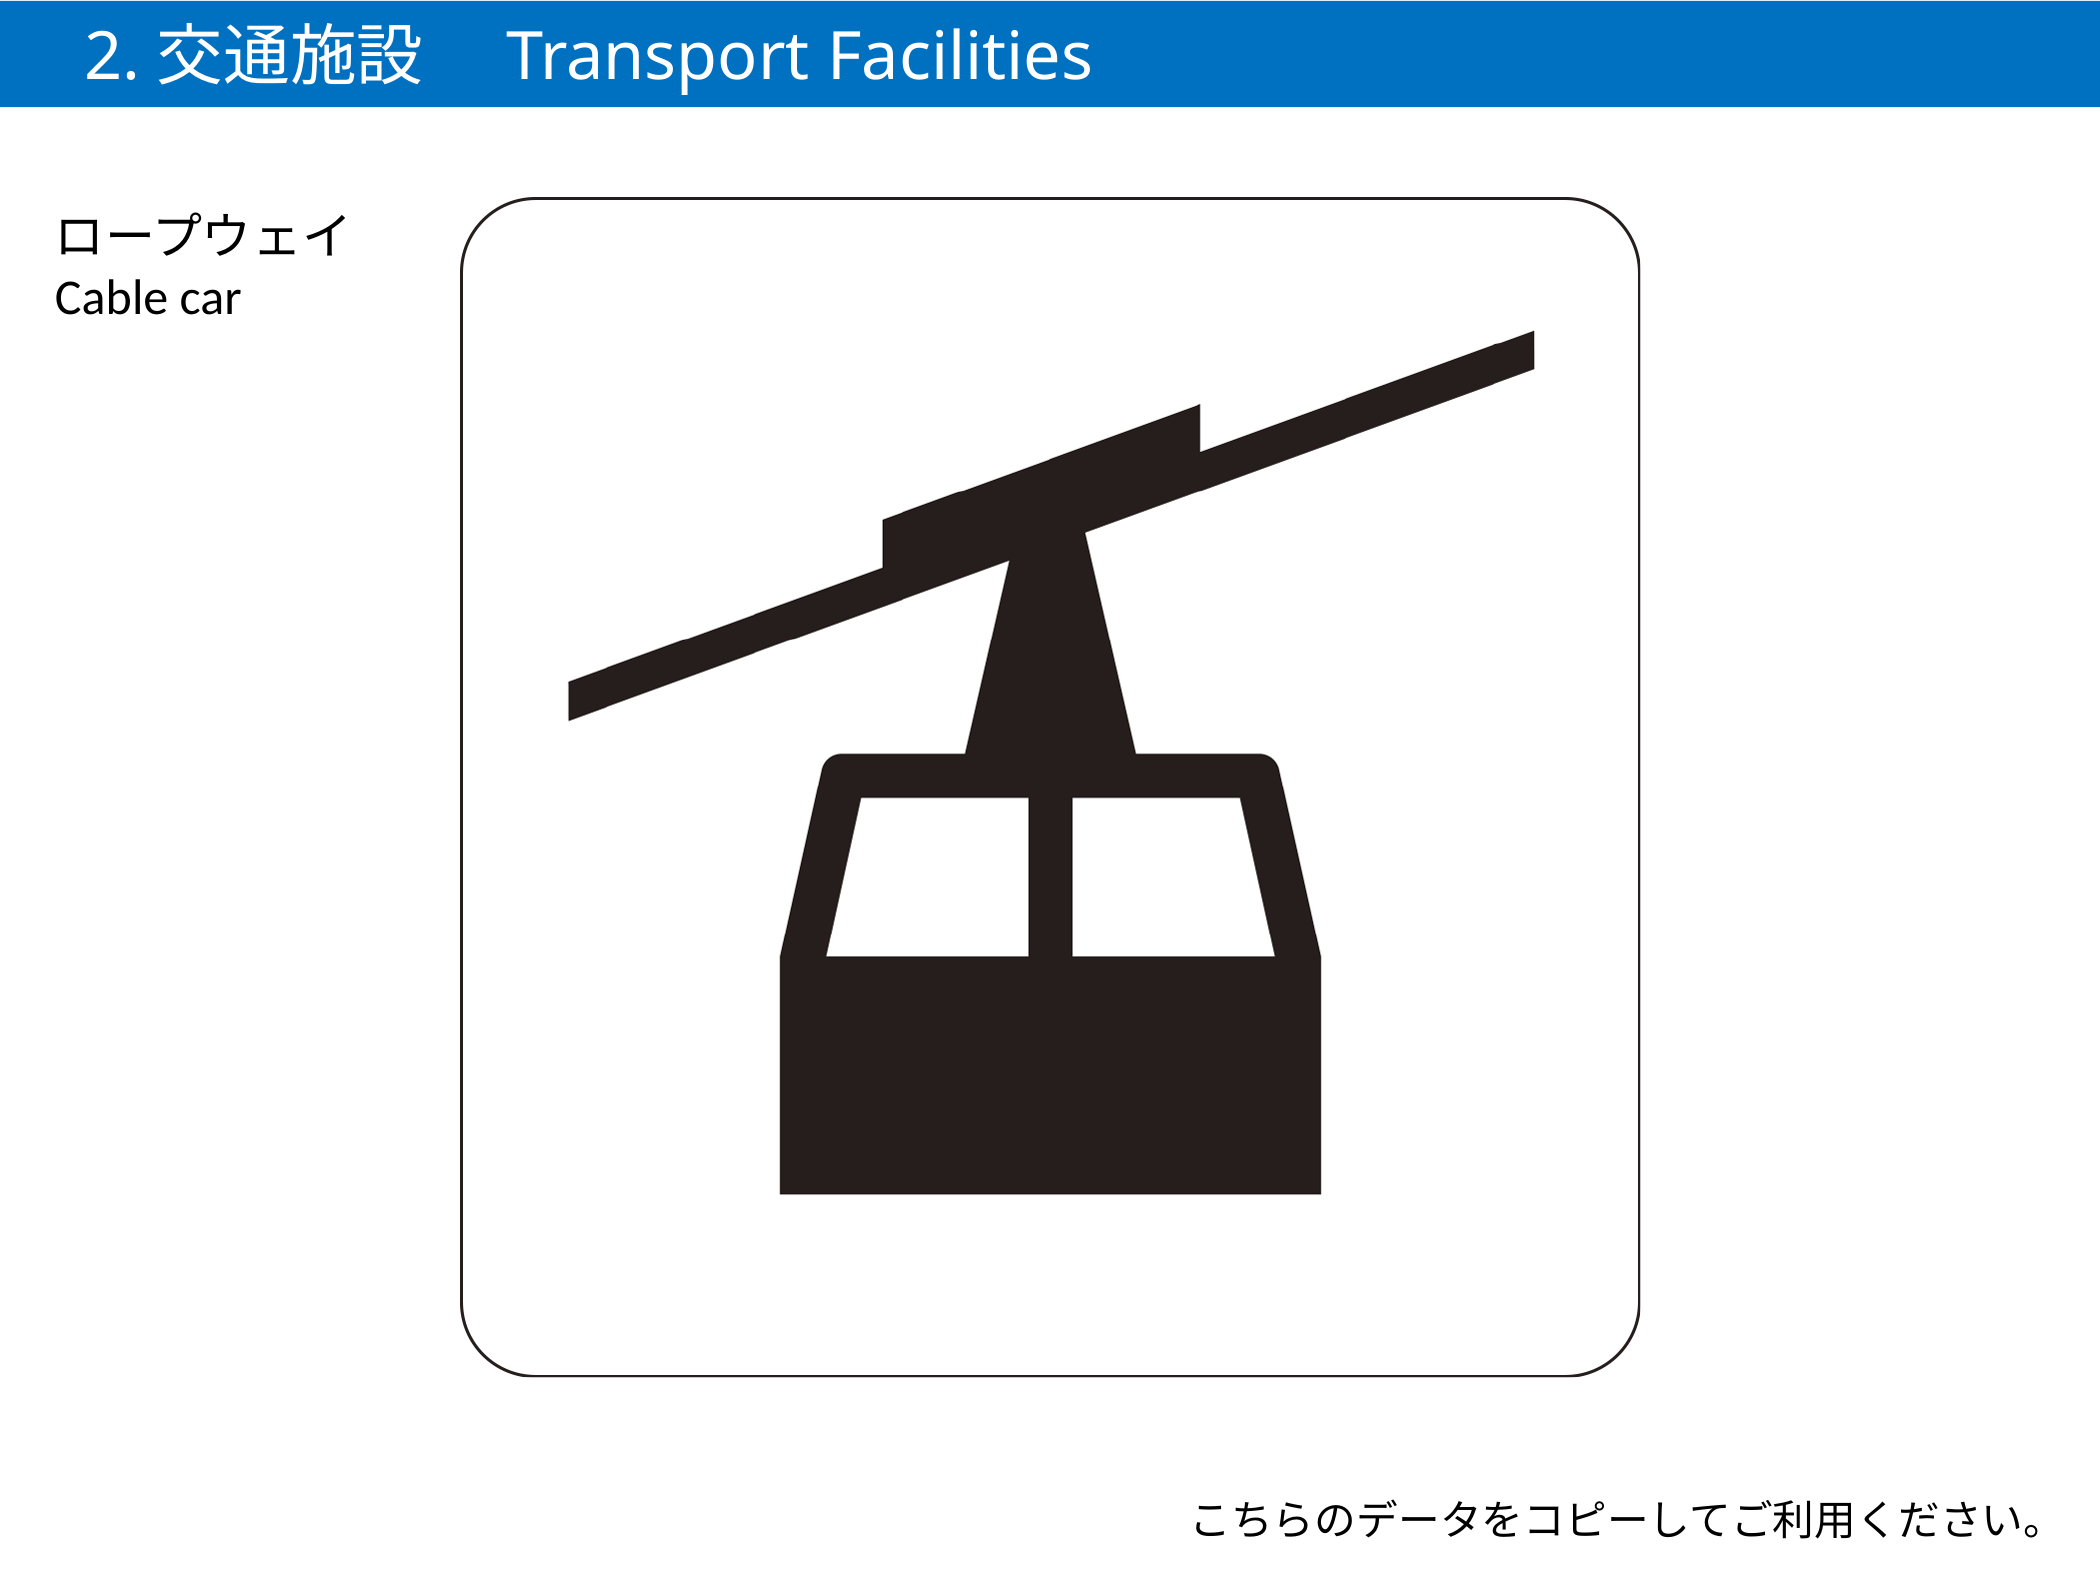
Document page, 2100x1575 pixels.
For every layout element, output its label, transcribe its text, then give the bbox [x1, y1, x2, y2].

picture [459, 196, 1641, 1378]
text_box 2.交通施設 Transport Facilities [69, 5, 1110, 101]
text_box ロープウェイ Cable car [40, 196, 367, 332]
text_box [0, 0, 2100, 108]
text_box こちらのデータをコピーしてご利用ください。 [1174, 1486, 2081, 1552]
